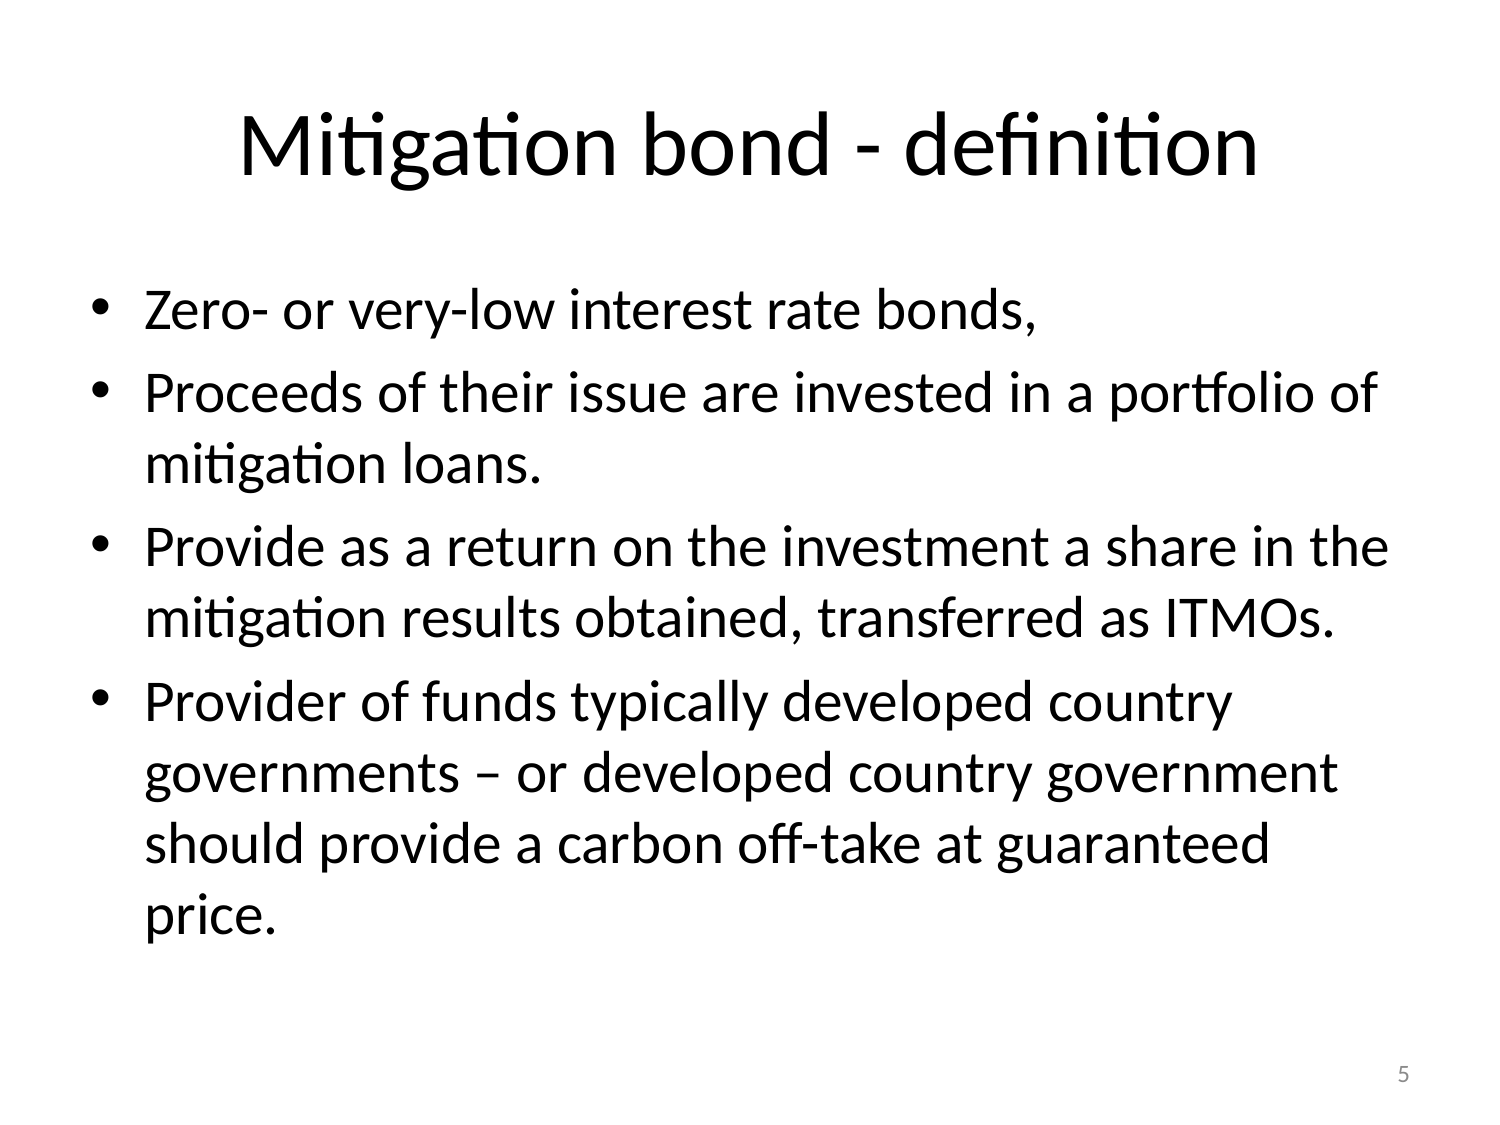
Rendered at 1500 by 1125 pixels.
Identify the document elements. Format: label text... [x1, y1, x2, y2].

list Zero- or very-low interest rate bonds, Proceeds of their issue are invested in a portfolio of mitigation loans. Provide as a return on the investment a share in the mitigation results obtained, transferred as ITMOs. Provider of funds typically developed country governments – or developed country government should provide a carbon off-take at guaranteed price. [75, 262, 1425, 1005]
title Mitigation bond - definition [75, 45, 1425, 233]
slide_number 5 [1074, 1042, 1425, 1103]
